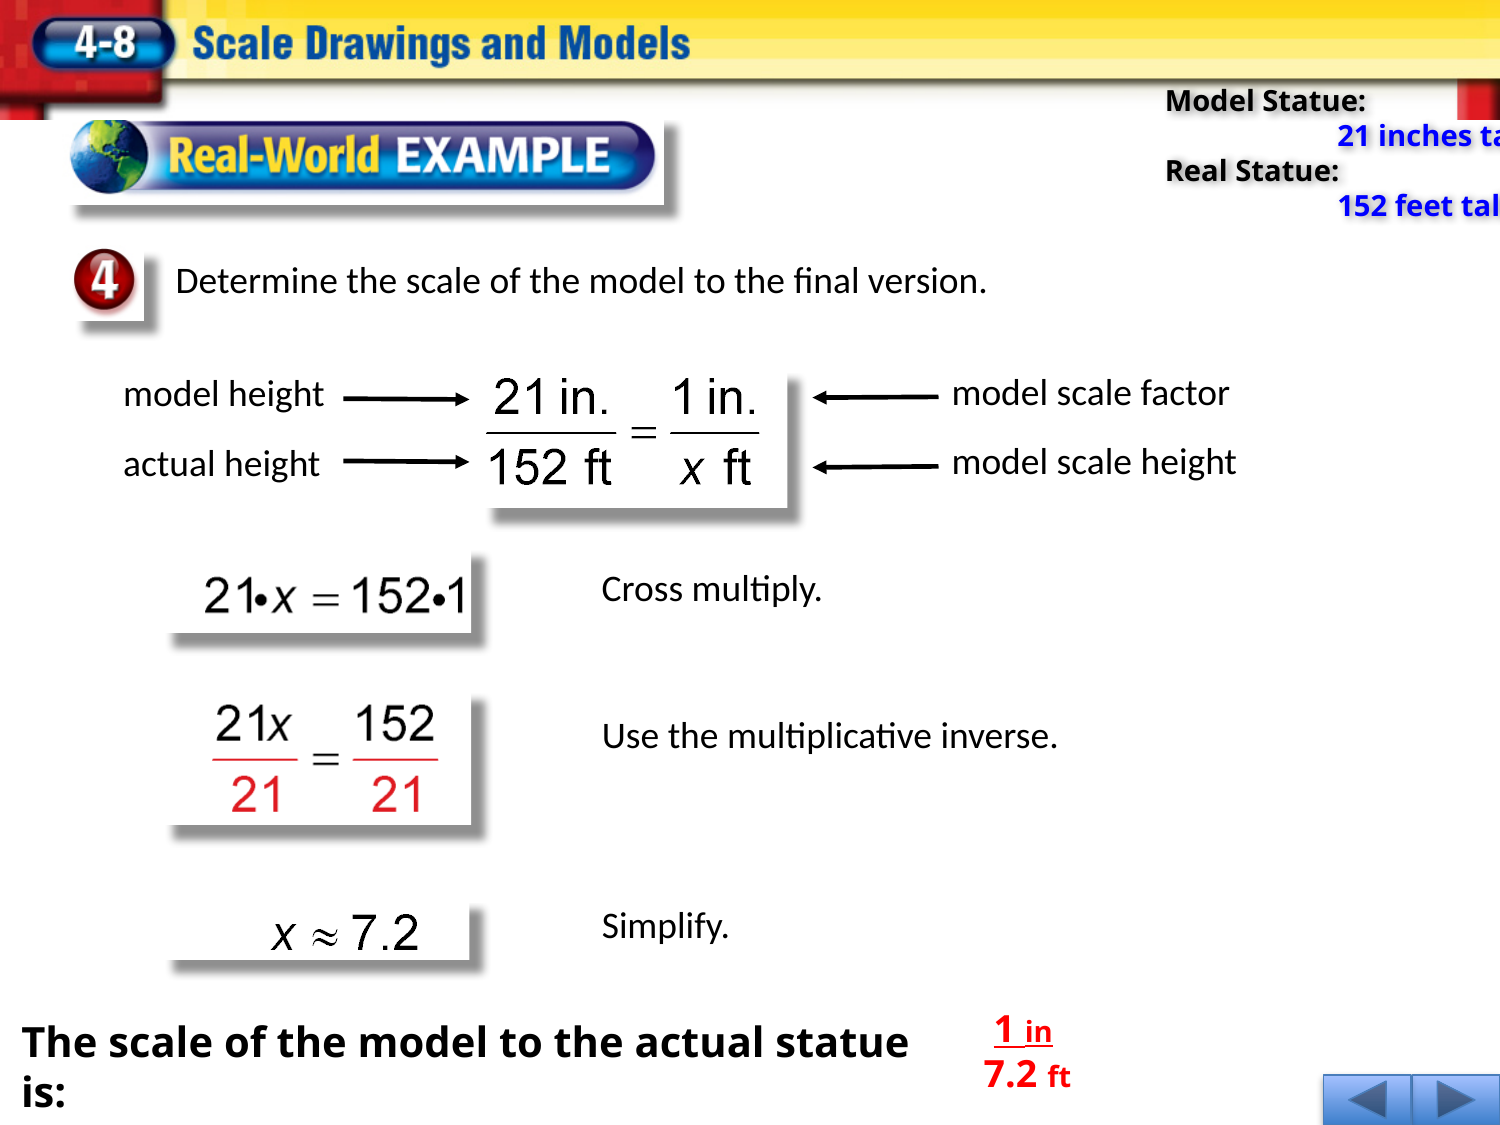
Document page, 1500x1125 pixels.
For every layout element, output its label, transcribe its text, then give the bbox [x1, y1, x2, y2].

text_box Use the multiplicative inverse. [587, 703, 1452, 764]
picture [158, 686, 472, 826]
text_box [108, 431, 613, 513]
text_box [1323, 1074, 1412, 1125]
text_box 1 in 7.2 ft [912, 997, 1099, 1103]
picture [68, 244, 145, 321]
text_box Cross multiply. [586, 556, 1181, 617]
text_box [812, 429, 1442, 492]
picture [158, 896, 470, 961]
picture [0, 0, 1500, 205]
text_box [812, 360, 1442, 422]
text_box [108, 361, 613, 430]
text_box Determine the scale of the model to the final version. [160, 248, 1425, 318]
text_box Model Statue: 21 inches tall Real Statue: 152 feet tall [1149, 128, 1500, 230]
text_box The scale of the model to the actual statue is: [0, 1008, 963, 1124]
text_box Simplify. [587, 893, 1092, 954]
text_box [1412, 1074, 1500, 1125]
picture [158, 543, 472, 633]
picture [613, 366, 788, 509]
